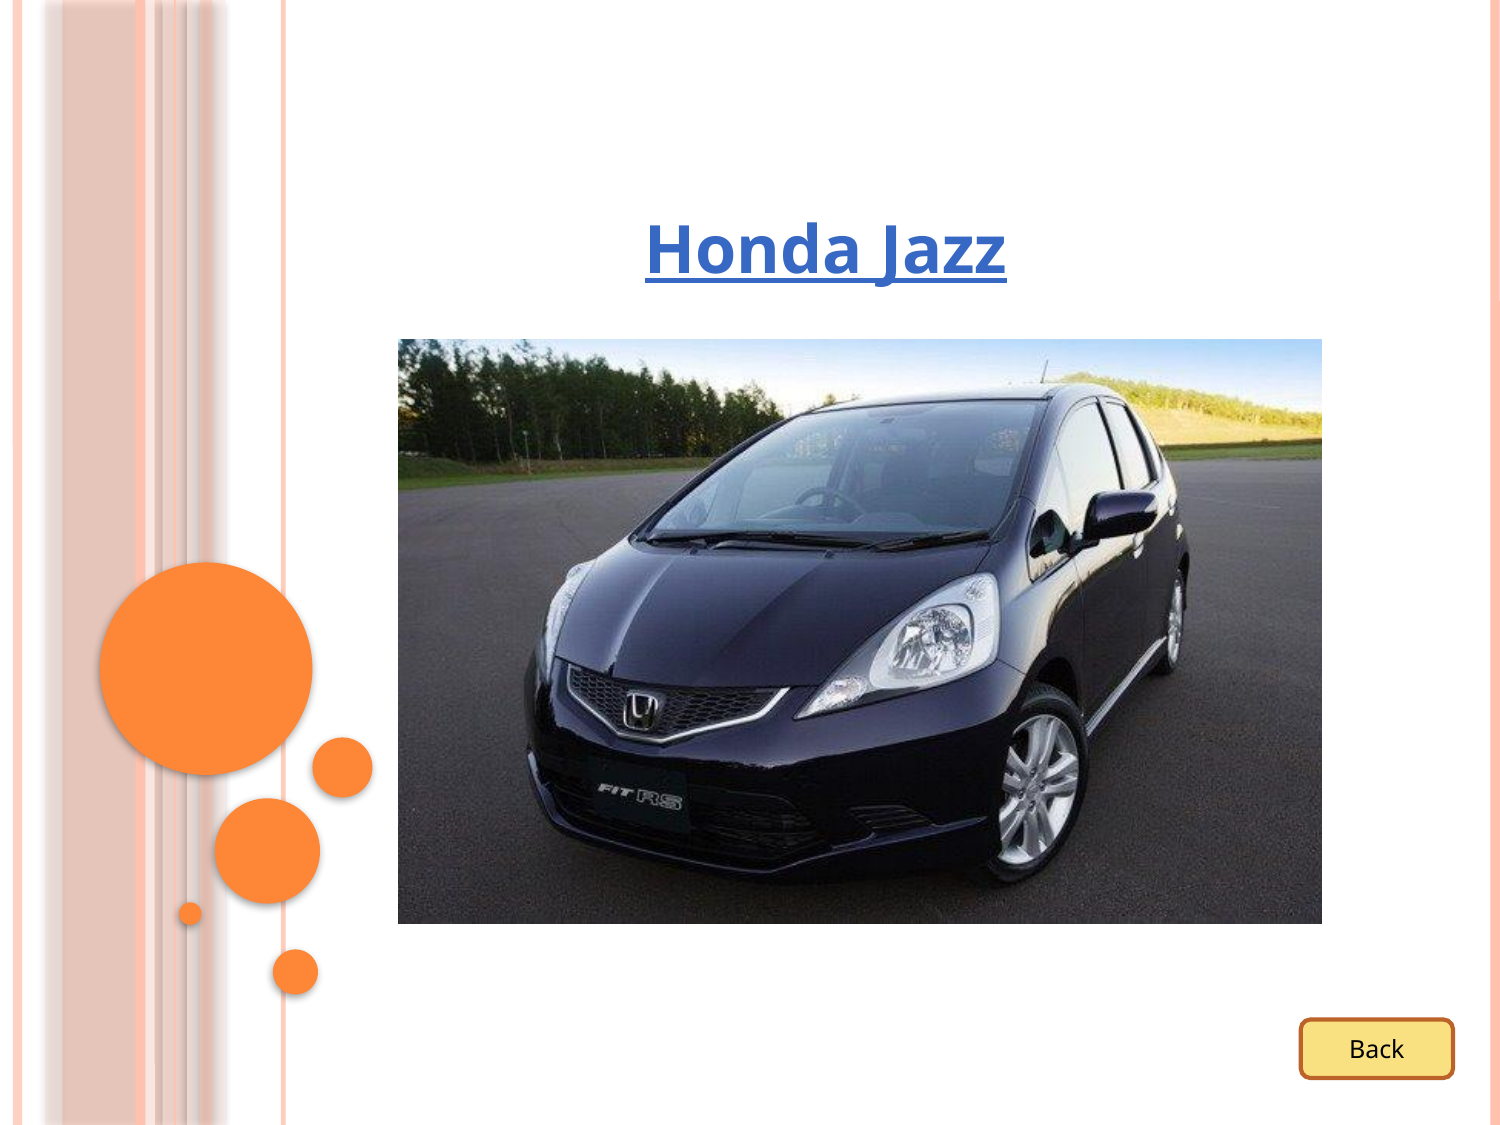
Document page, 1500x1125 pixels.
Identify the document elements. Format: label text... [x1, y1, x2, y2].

text_box Back [1298, 1017, 1456, 1081]
text_box Honda Jazz [503, 199, 1149, 294]
picture [397, 339, 1322, 924]
